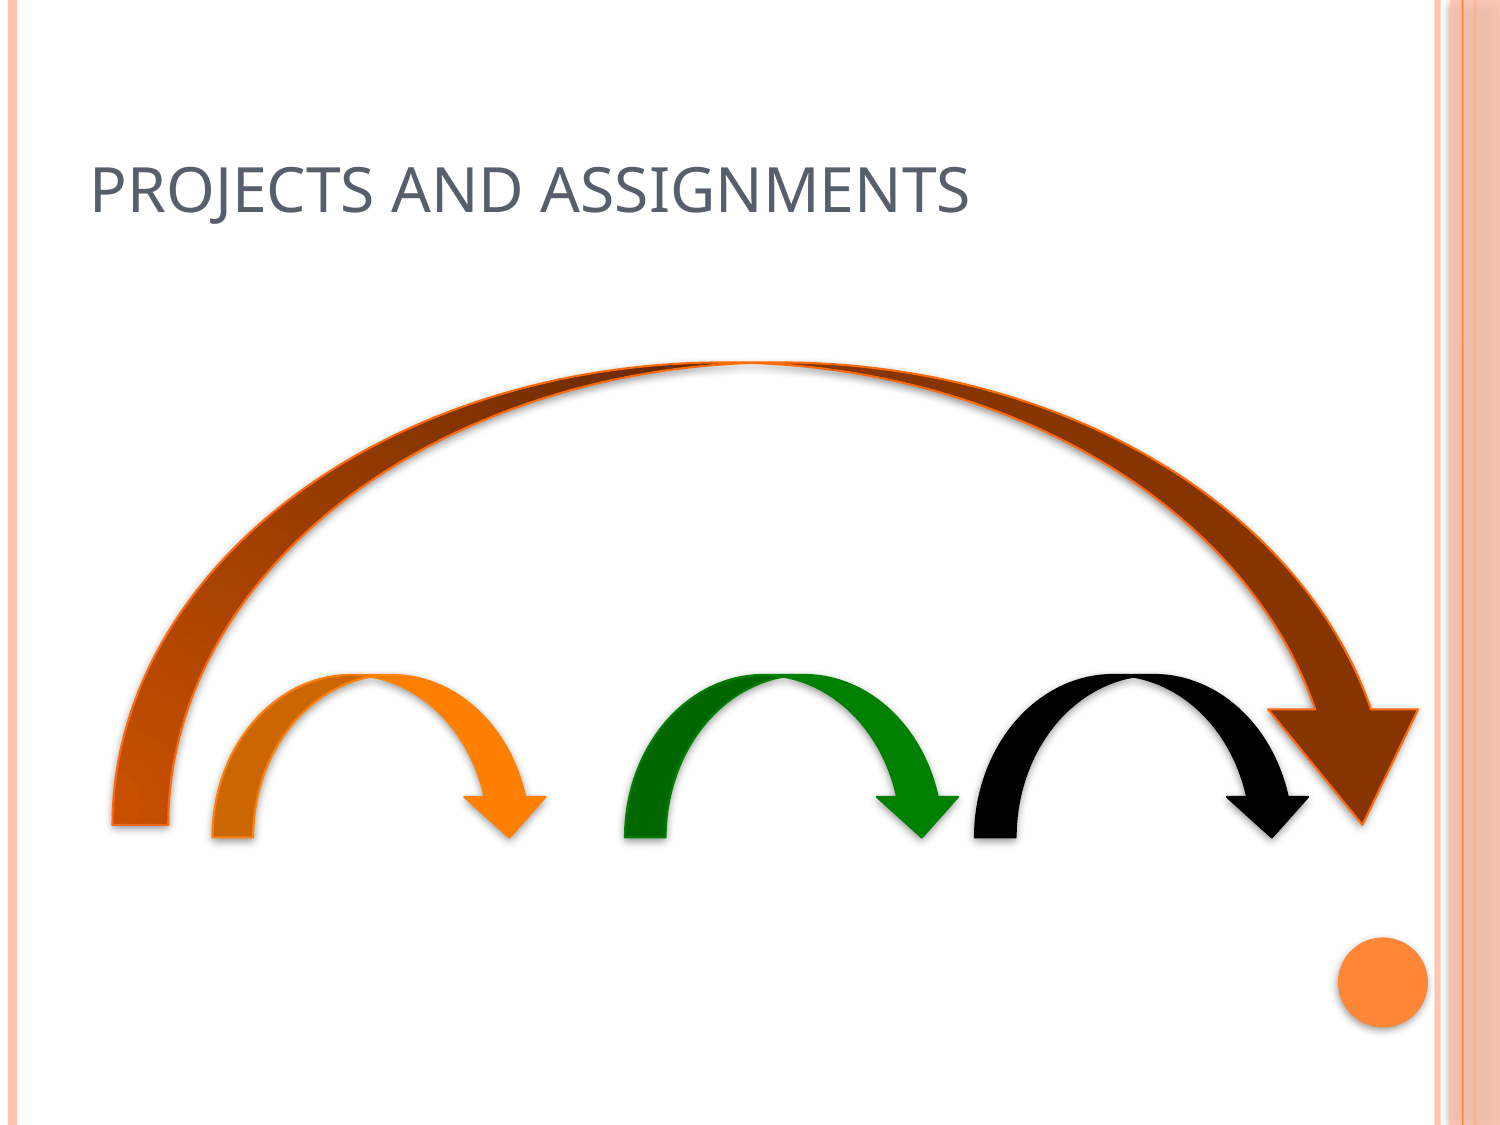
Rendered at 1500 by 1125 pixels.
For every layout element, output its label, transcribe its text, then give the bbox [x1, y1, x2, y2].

text_box [111, 361, 1420, 826]
text_box [211, 673, 547, 839]
text_box [973, 673, 1310, 839]
text_box [623, 673, 959, 839]
title Projects and Assignments [75, 45, 1300, 233]
